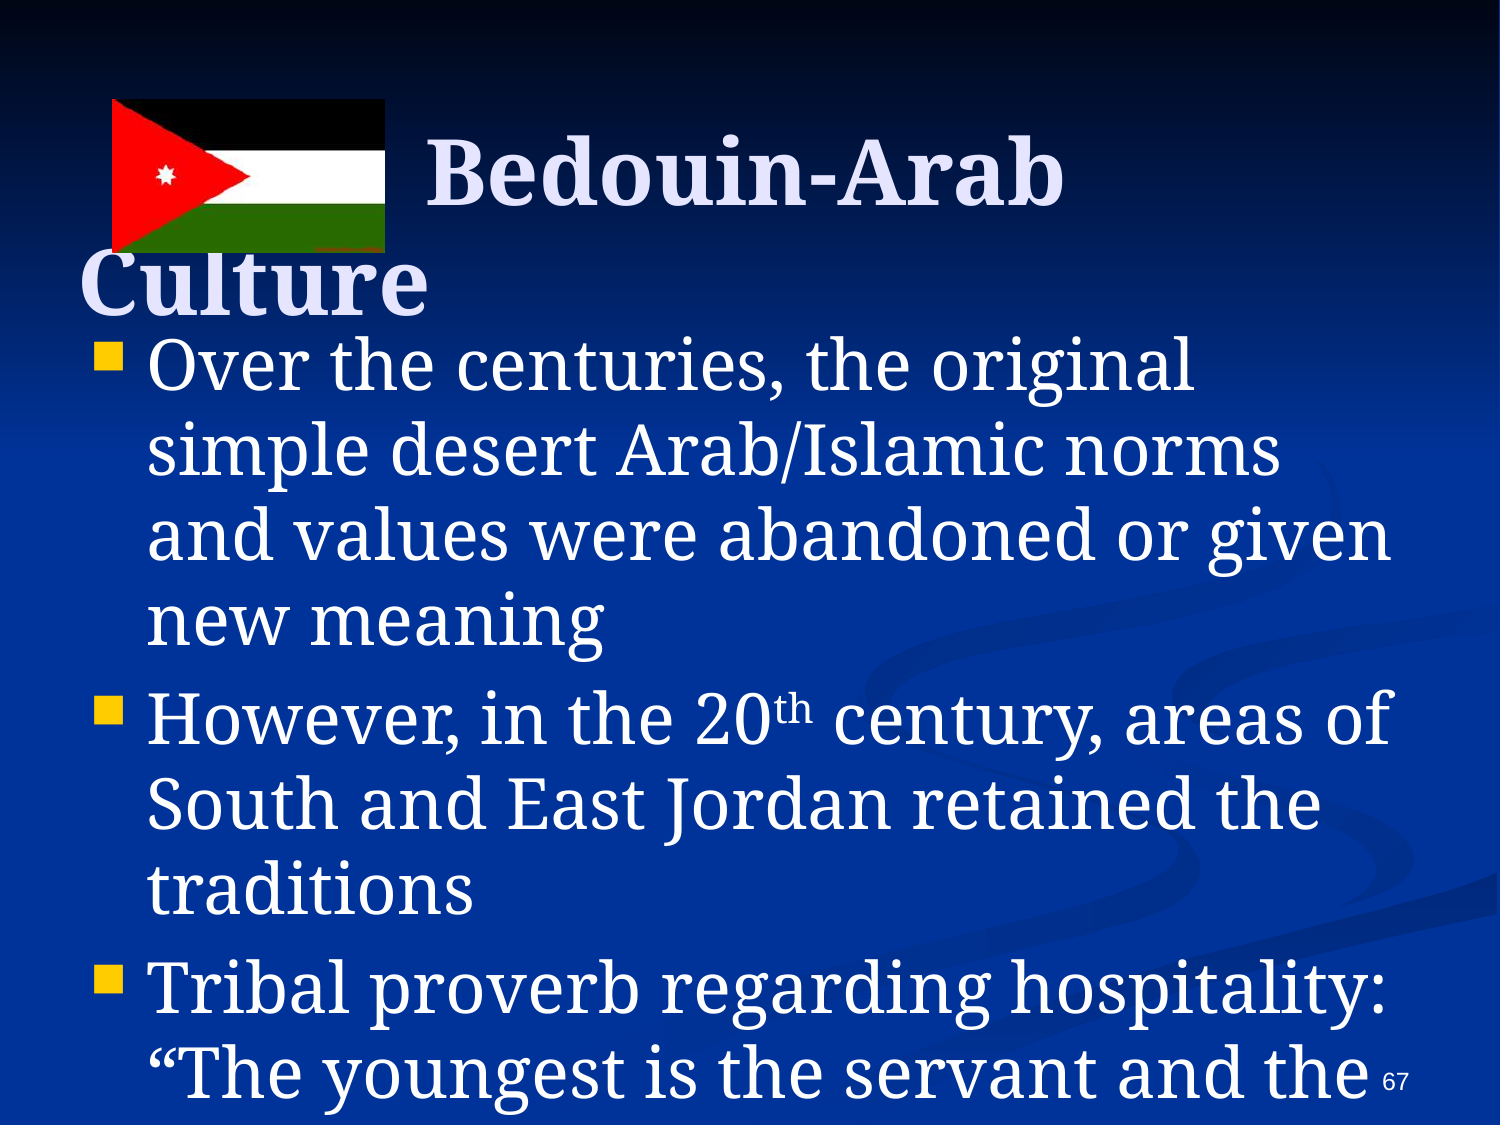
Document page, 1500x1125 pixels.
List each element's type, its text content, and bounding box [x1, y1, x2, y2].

slide_number 67 [1074, 1024, 1426, 1104]
title Bedouin-Arab Culture [62, 74, 1413, 263]
picture [112, 99, 385, 253]
list Over the centuries, the original simple desert Arab/Islamic norms and values were abandoned or given new meaning However, in the 20th century, areas of South and East Jordan retained the traditions Tribal proverb regarding hospitality: “The youngest is the servant and the one who rules is likewise the servant.” [74, 312, 1426, 1038]
